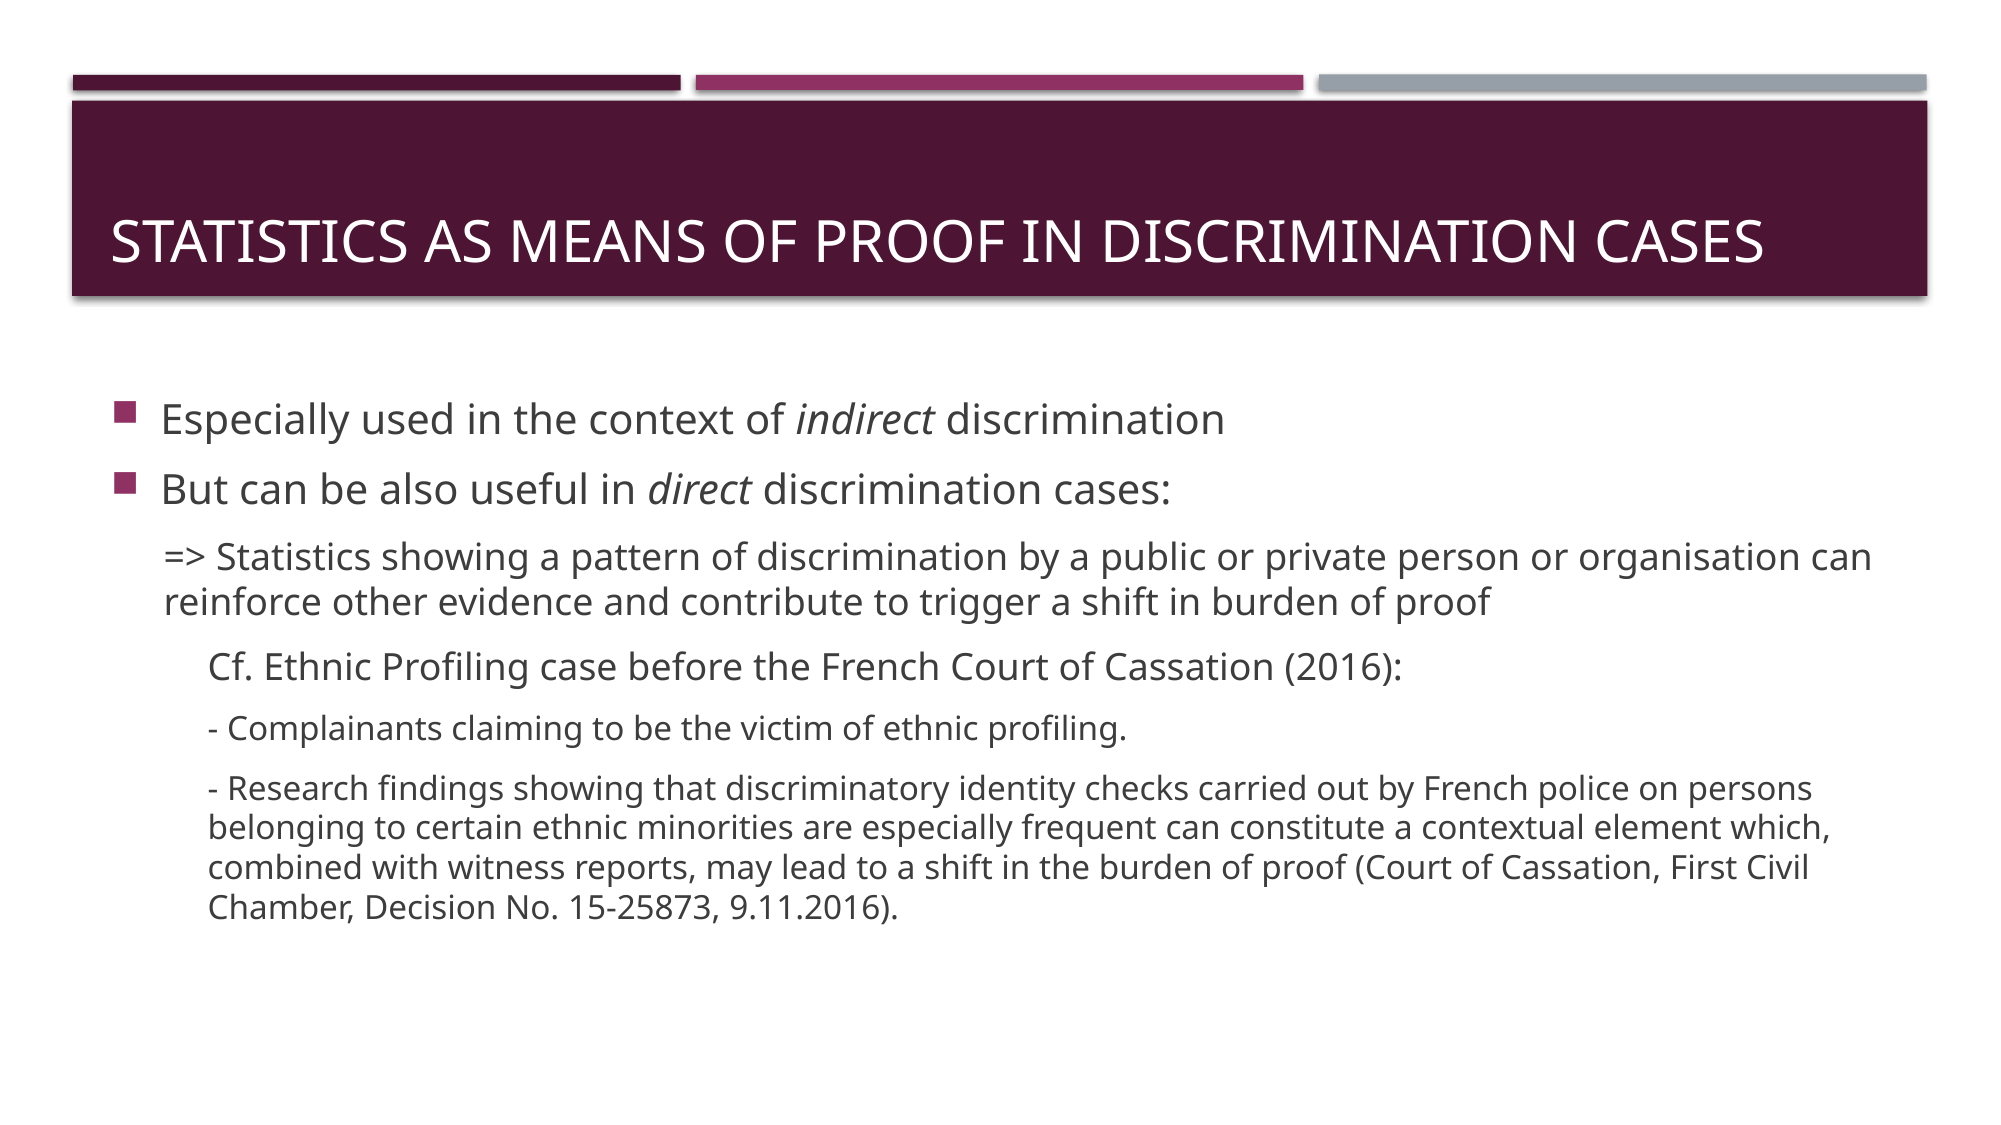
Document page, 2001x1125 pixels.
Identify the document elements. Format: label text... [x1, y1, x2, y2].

list Especially used in the context of indirect discrimination But can be also useful in direct discrimination cases: => Statistics showing a pattern of discrimination by a public or private person or organisation can reinforce other evidence and contribute to trigger a shift in burden of proof Cf. Ethnic Profiling case before the French Court of Cassation (2016): - Complainants claiming to be the victim of ethnic profiling. - Research findings showing that discriminatory identity checks carried out by French police on persons belonging to certain ethnic minorities are especially frequent can constitute a contextual element which, combined with witness reports, may lead to a shift in the burden of proof (Court of Cassation, First Civil Chamber, Decision No. 15-25873, 9.11.2016). [95, 357, 1905, 962]
title statistics as means of proof in discrimination cases [95, 115, 1905, 282]
